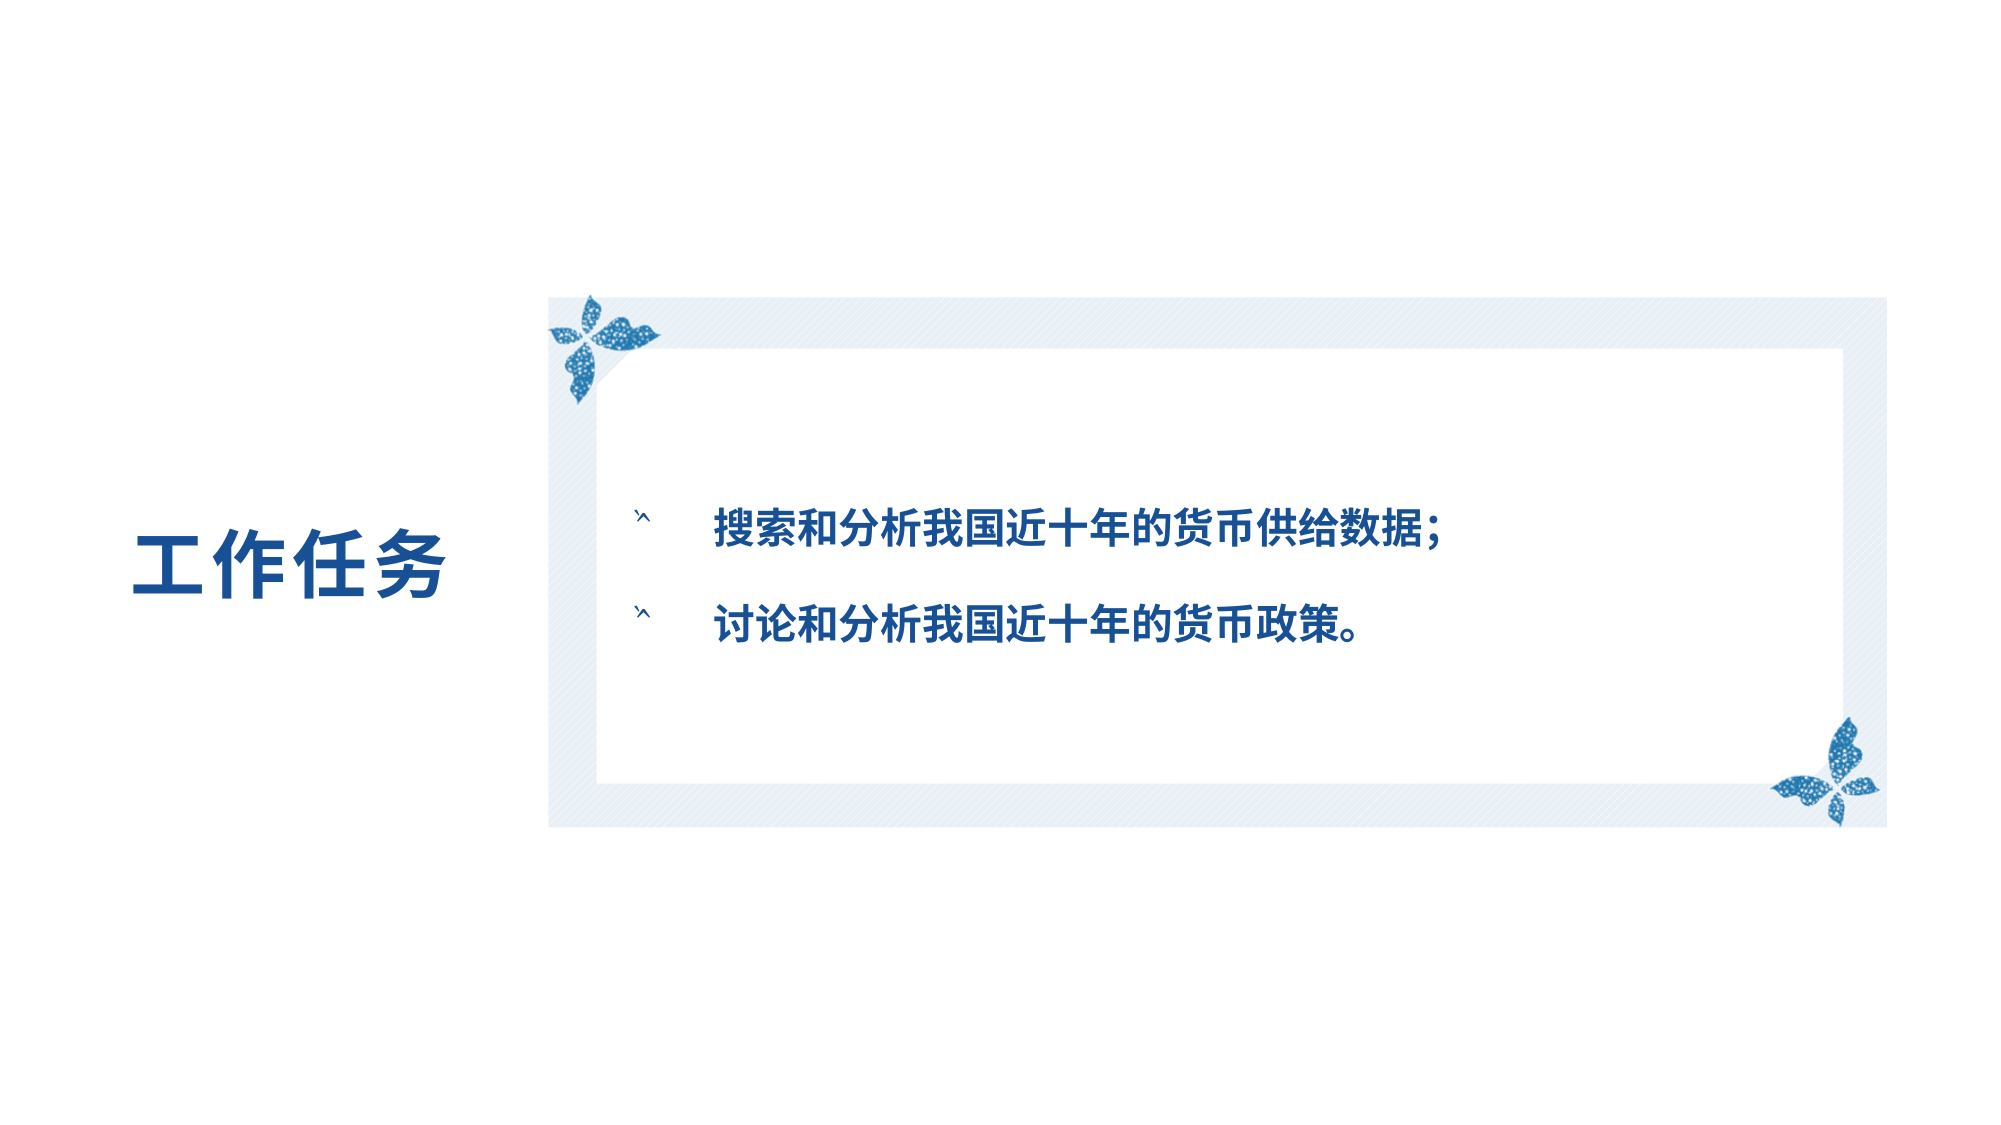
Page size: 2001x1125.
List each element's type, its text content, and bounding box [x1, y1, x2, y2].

picture [1766, 717, 1887, 828]
text_box 工作任务 [113, 465, 470, 660]
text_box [548, 297, 1887, 828]
picture [519, 270, 665, 410]
